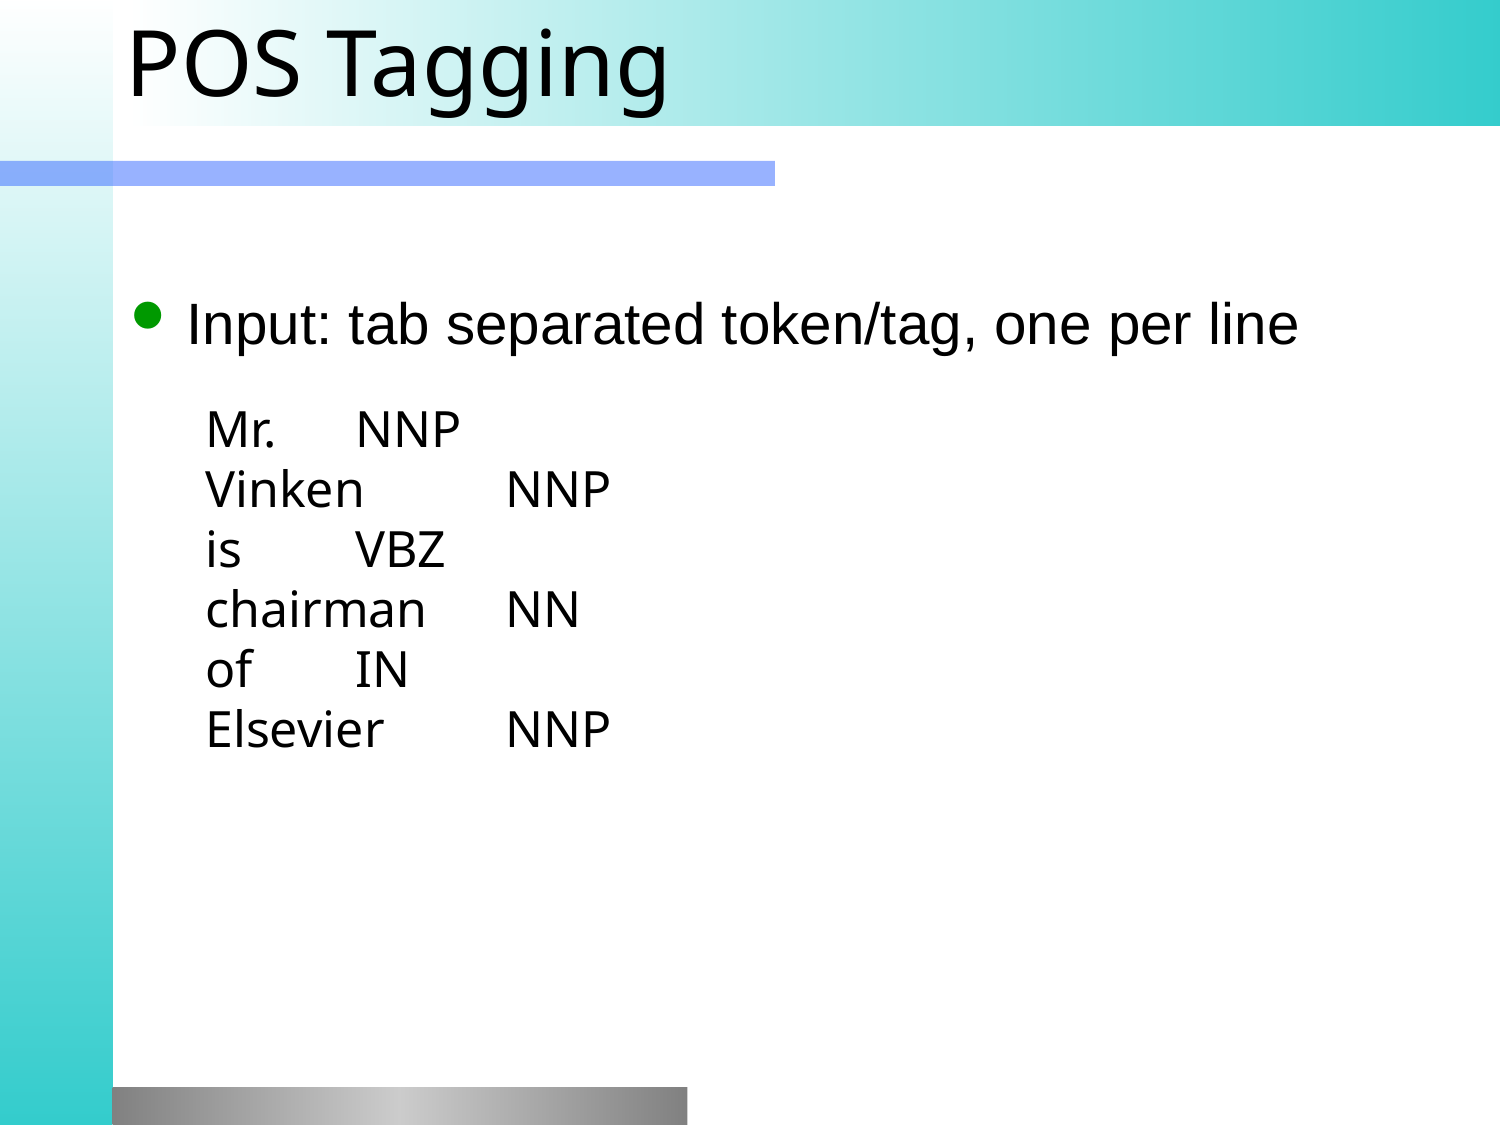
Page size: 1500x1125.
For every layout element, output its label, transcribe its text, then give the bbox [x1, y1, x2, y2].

list Input: tab separated token/tag, one per line Mr. NNP Vinken NNP is VBZ chairman NN of IN Elsevier NNP [115, 278, 1391, 788]
title POS Tagging [110, 0, 1386, 121]
